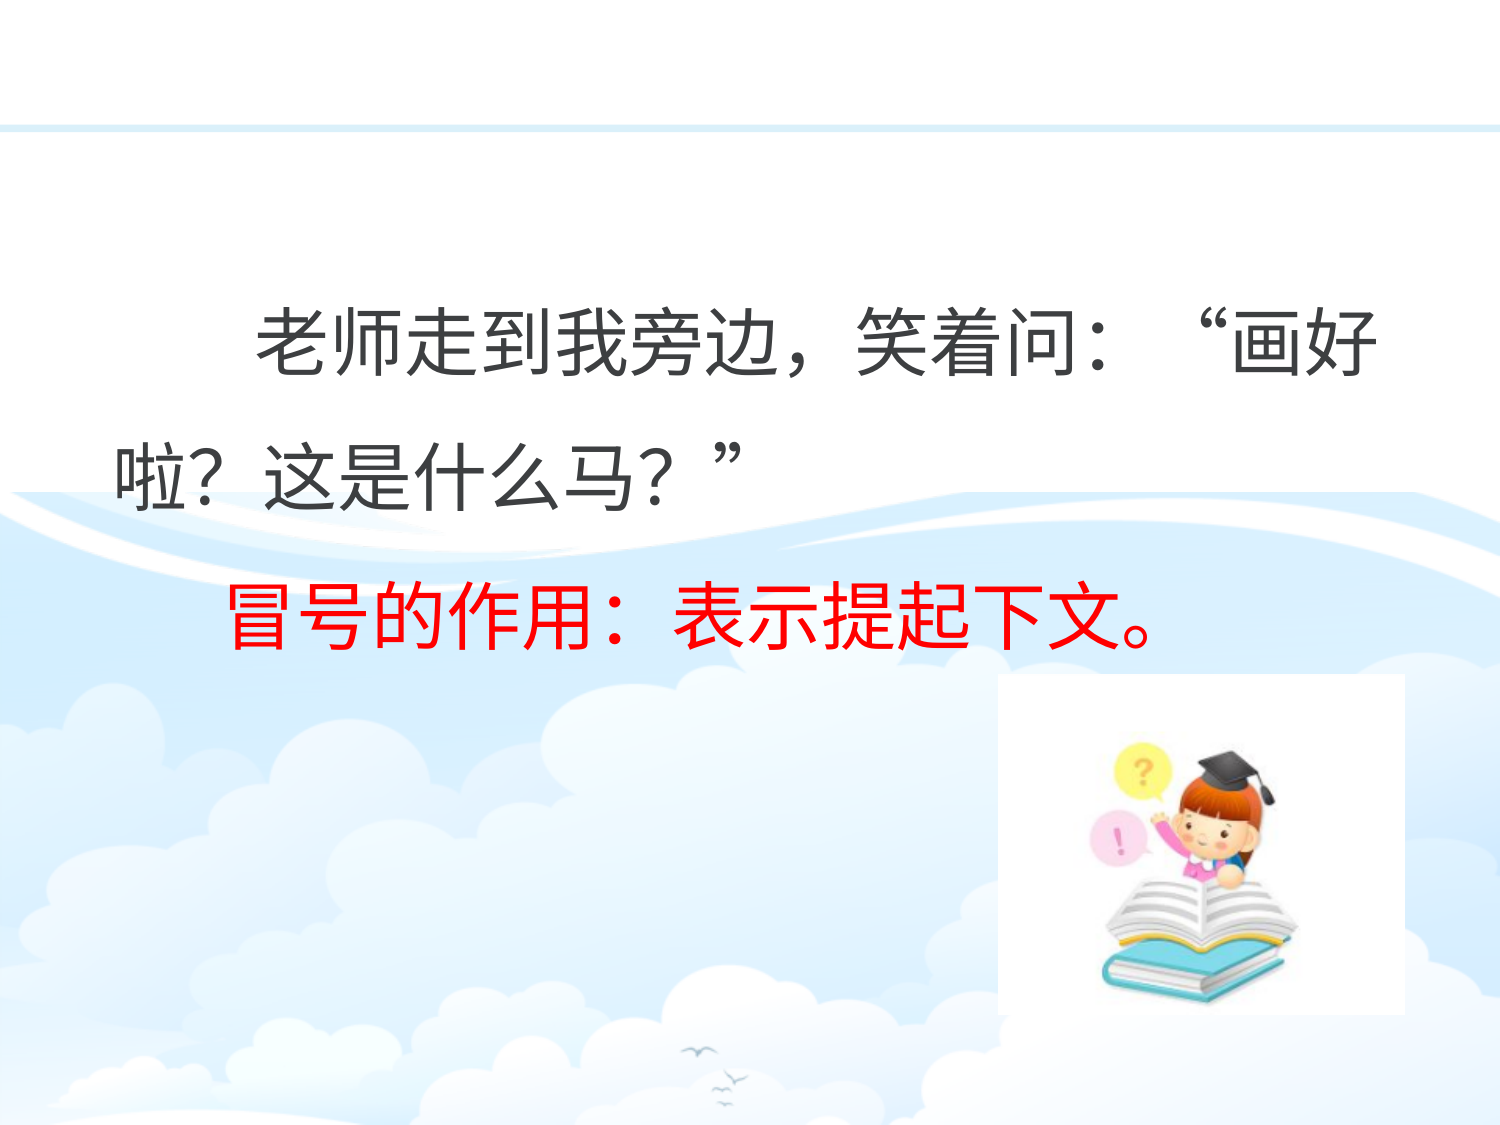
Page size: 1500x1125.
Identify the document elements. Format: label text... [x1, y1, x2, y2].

text_box 冒号的作用：表示提起下文。 [206, 562, 1315, 668]
text_box 老师走到我旁边，笑着问：“画好啦？这是什么马？” [98, 243, 1422, 529]
picture [997, 674, 1405, 1016]
